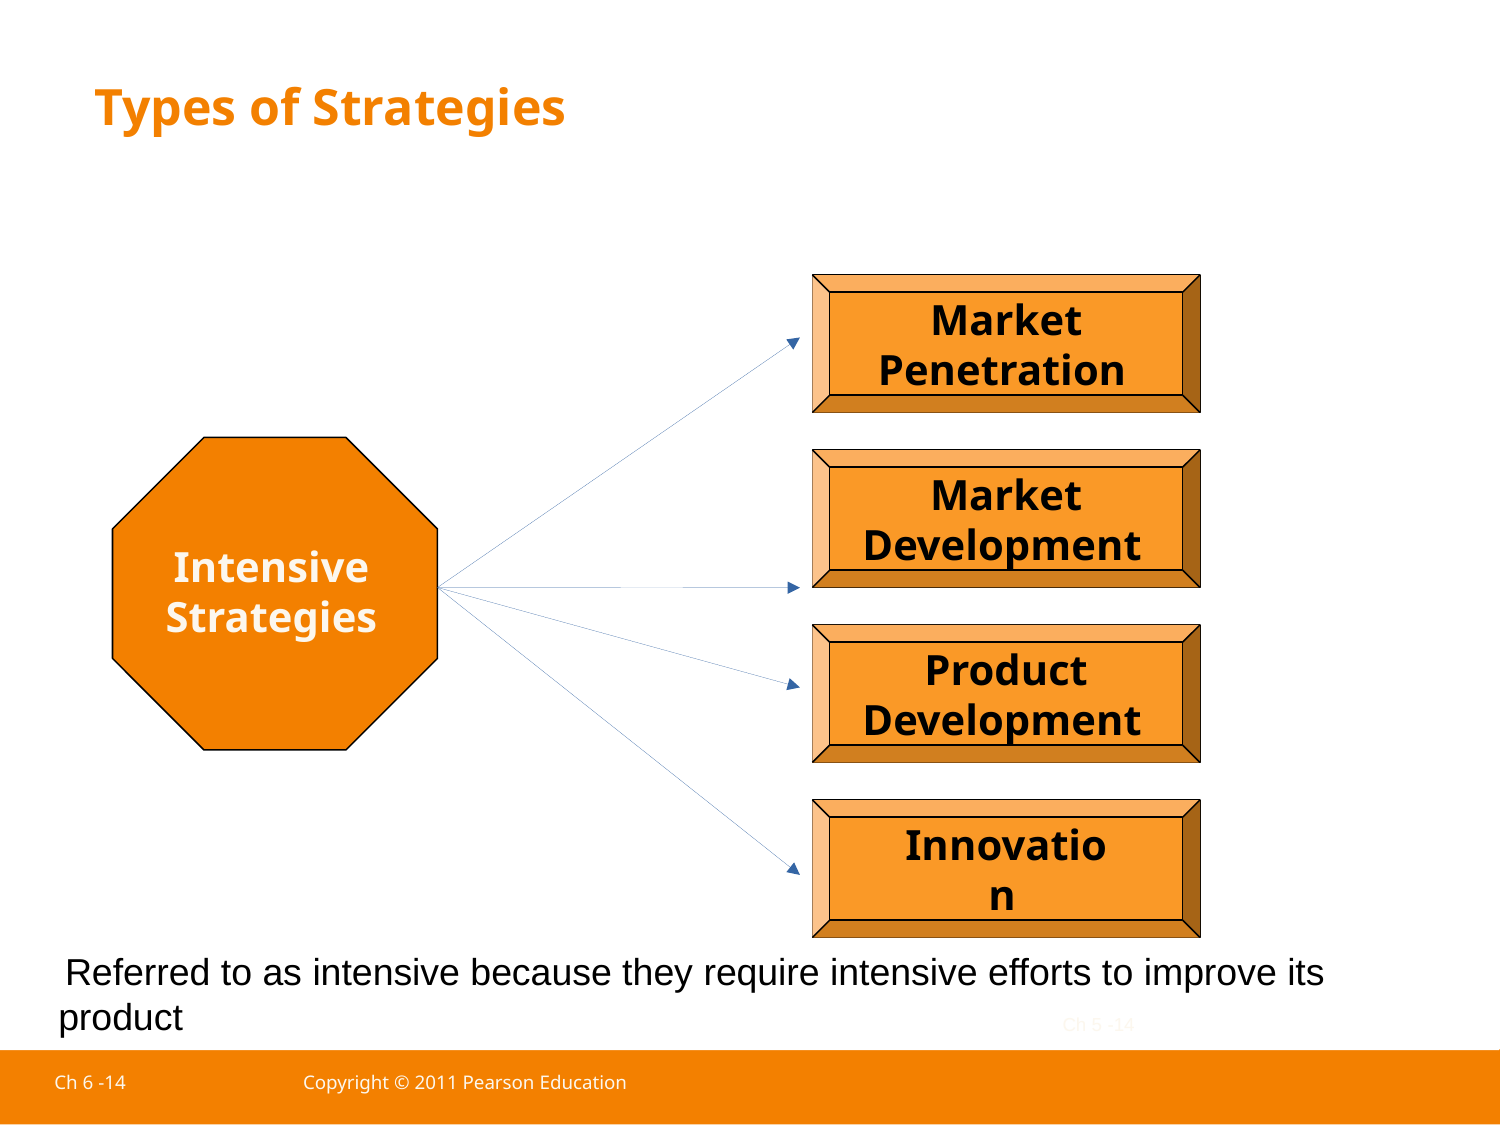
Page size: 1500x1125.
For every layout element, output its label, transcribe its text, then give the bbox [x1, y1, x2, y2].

text_box Ch 6 -14 [47, 1070, 165, 1093]
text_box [812, 449, 1201, 588]
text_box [812, 799, 1201, 938]
text_box Copyright © 2011 Pearson Education [233, 1070, 697, 1093]
text_box Referred to as intensive because they require intensive efforts to improve its product [58, 947, 1442, 1038]
text_box Types of Strategies [87, 74, 1090, 136]
text_box [438, 337, 800, 587]
text_box [439, 587, 800, 691]
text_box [112, 437, 438, 751]
text_box [440, 581, 800, 594]
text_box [812, 624, 1201, 763]
picture [1248, 1042, 1500, 1124]
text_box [812, 274, 1201, 413]
text_box [438, 587, 800, 875]
